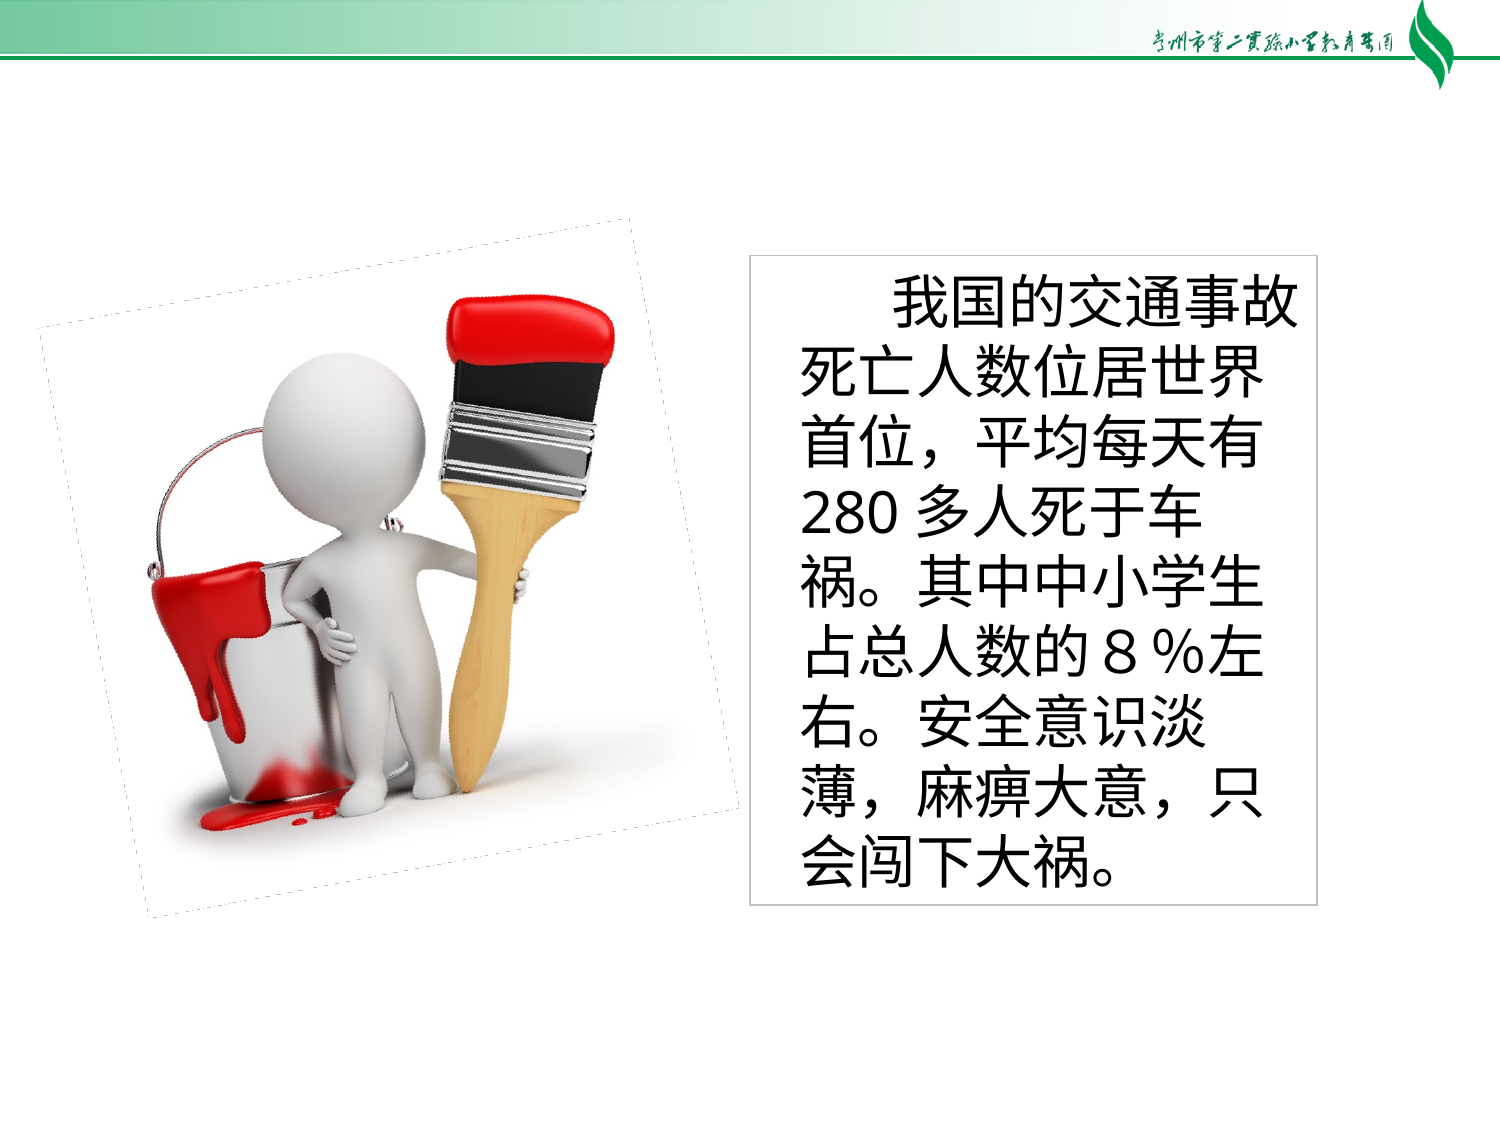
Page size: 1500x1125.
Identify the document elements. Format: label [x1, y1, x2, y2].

picture [0, 0, 1500, 1125]
text_box [749, 255, 1318, 910]
